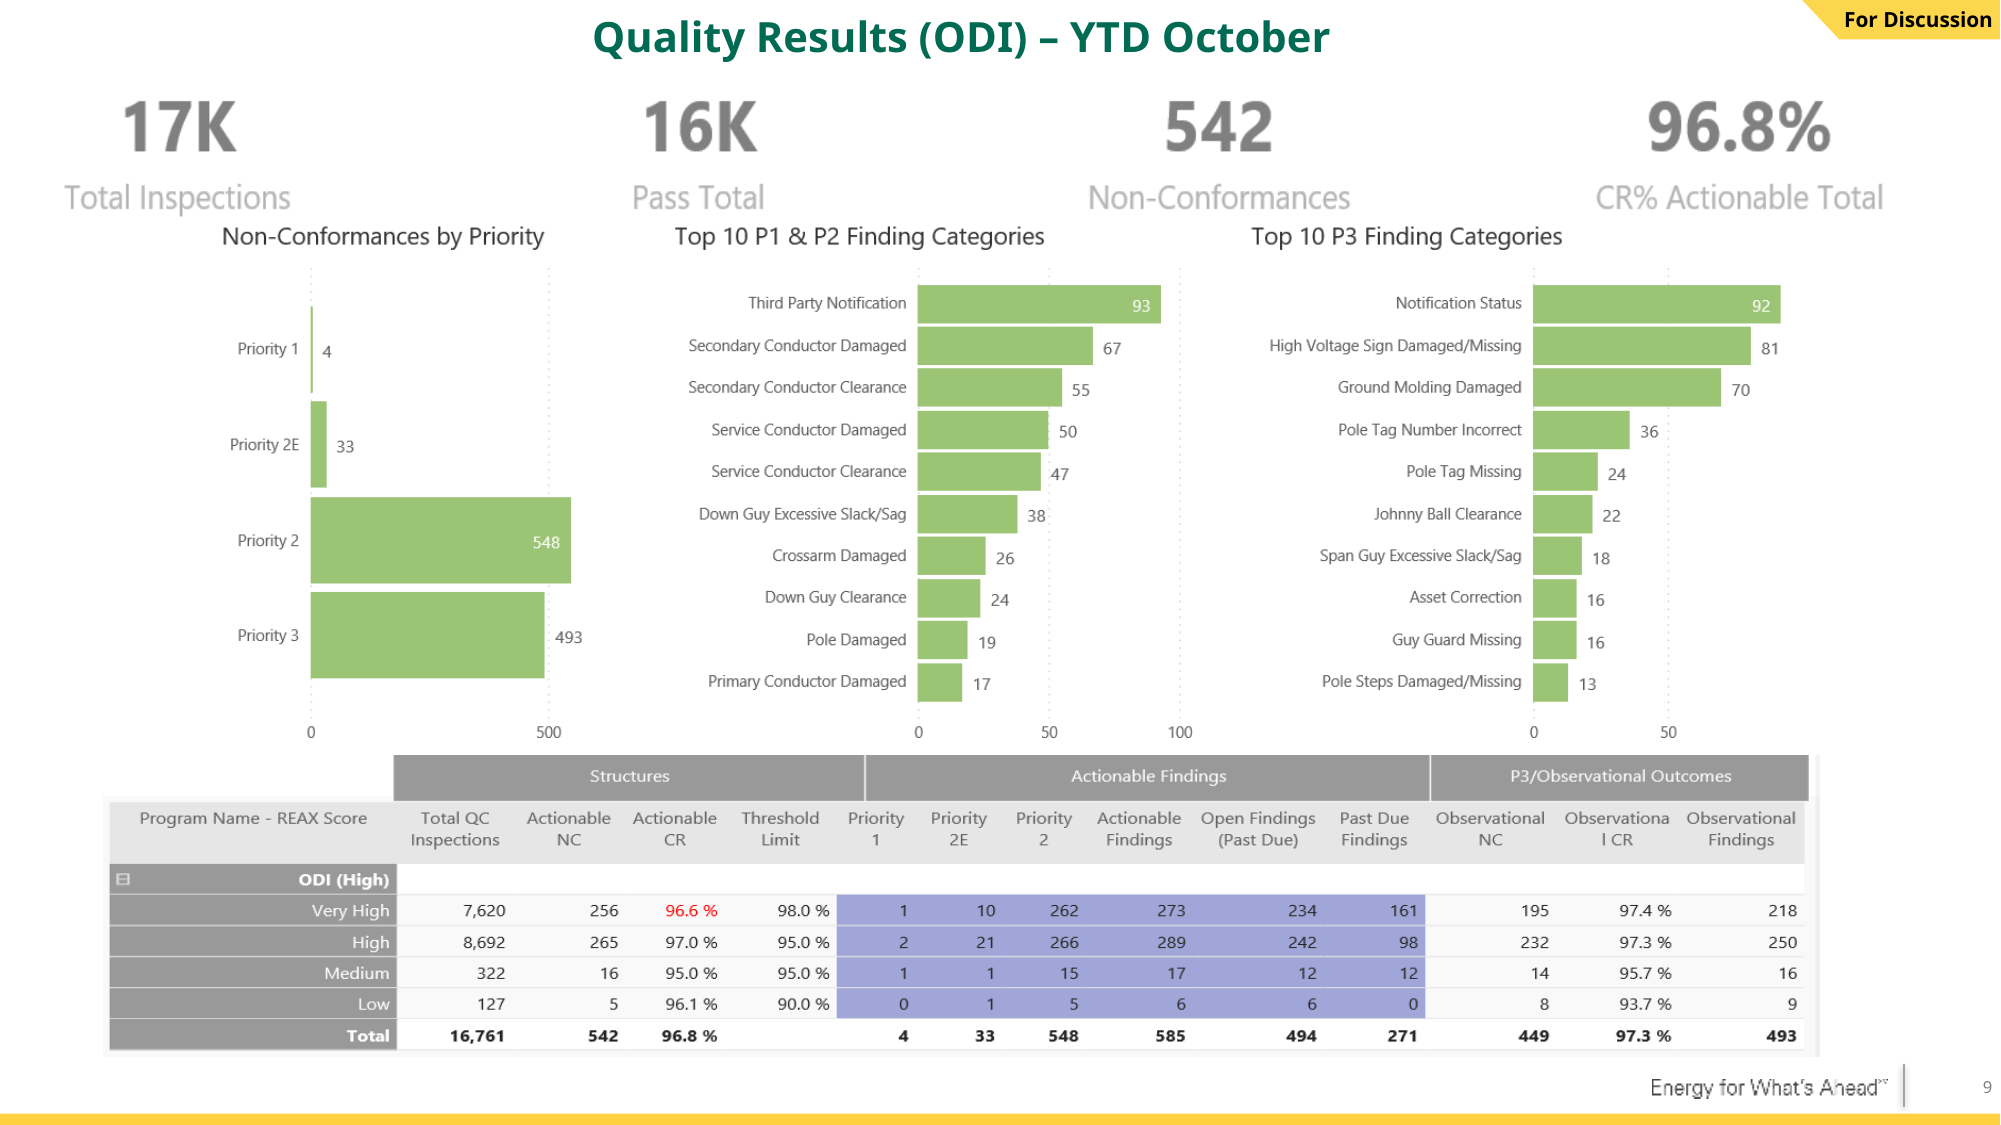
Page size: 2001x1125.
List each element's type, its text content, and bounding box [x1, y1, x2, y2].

text_box For Discussion [1800, 0, 2000, 42]
picture [1652, 1079, 1888, 1099]
picture [103, 755, 1820, 1057]
title Quality Results (ODI) – YTD October [437, 10, 1486, 90]
picture [59, 90, 1891, 754]
